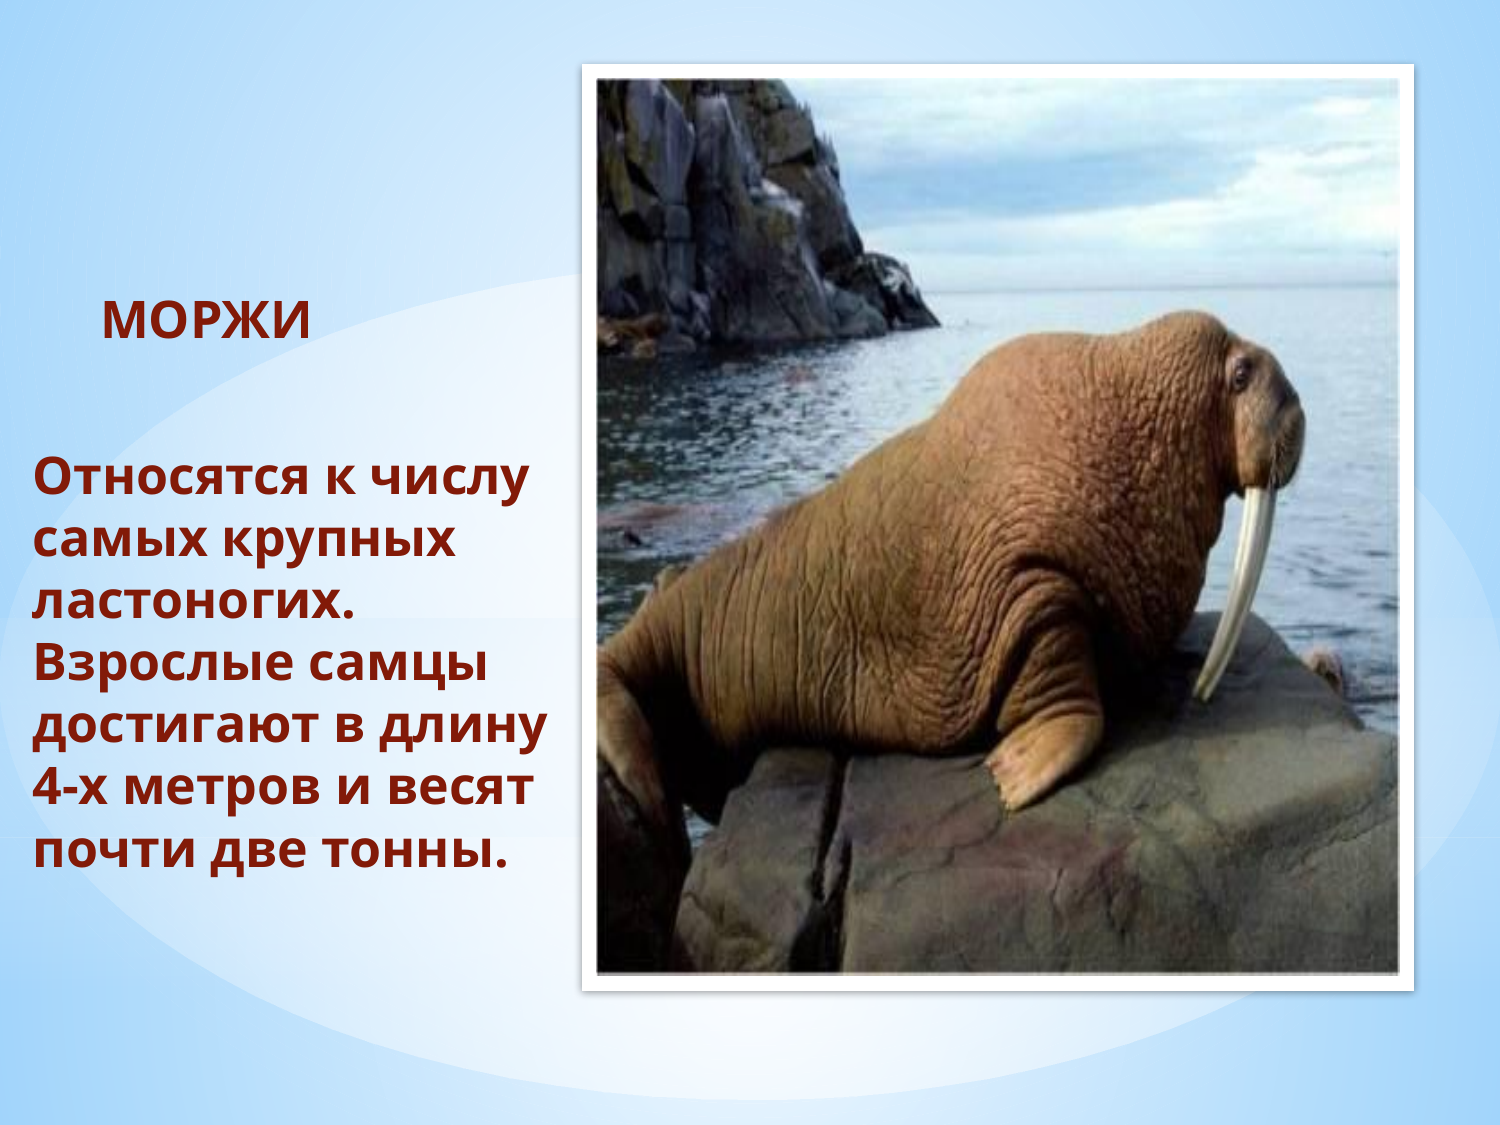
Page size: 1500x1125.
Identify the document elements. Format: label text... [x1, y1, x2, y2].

list МОРЖИ Относятся к числу самых крупных ластоногих. Взрослые самцы достигают в длину 4-х метров и весят почти две тонны. [17, 278, 574, 894]
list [596, 77, 1400, 977]
